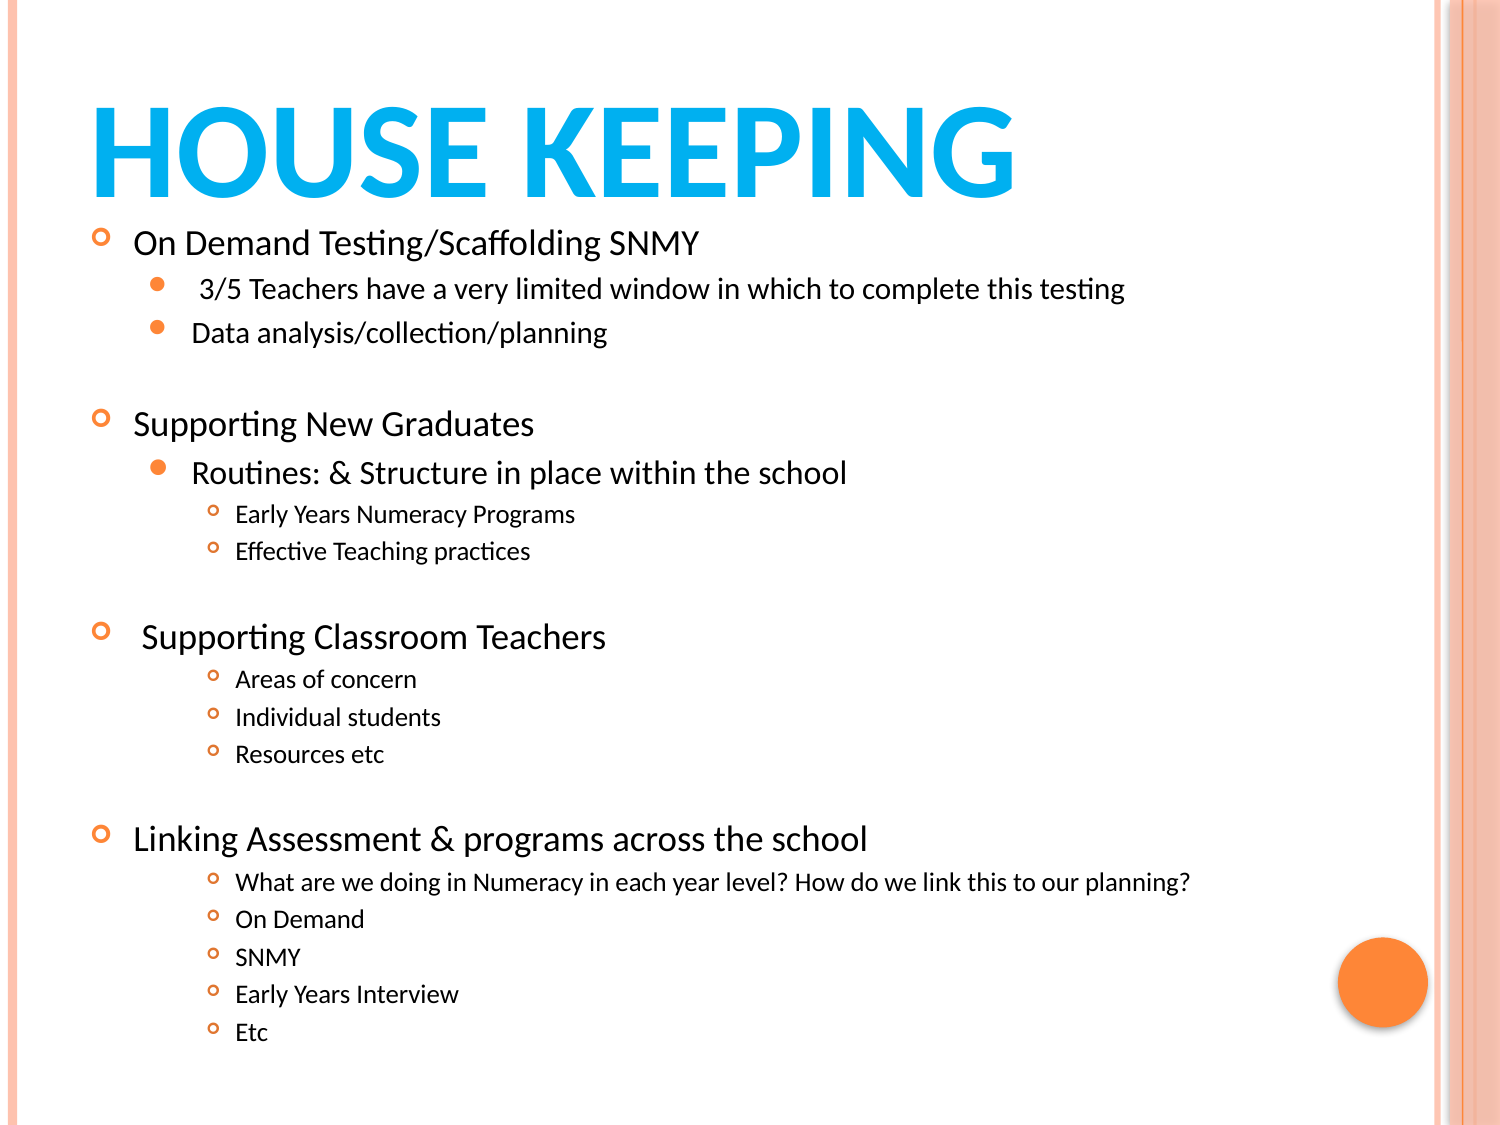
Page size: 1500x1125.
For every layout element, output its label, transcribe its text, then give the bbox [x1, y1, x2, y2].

list On Demand Testing/Scaffolding SNMY 3/5 Teachers have a very limited window in which to complete this testing Data analysis/collection/planning Supporting New Graduates Routines: & Structure in place within the school Early Years Numeracy Programs Effective Teaching practices Supporting Classroom Teachers Areas of concern Individual students Resources etc Linking Assessment & programs across the school What are we doing in Numeracy in each year level? How do we link this to our planning? On Demand SNMY Early Years Interview Etc [75, 210, 1300, 1062]
title HOUSE KEEPING [75, 45, 1300, 210]
